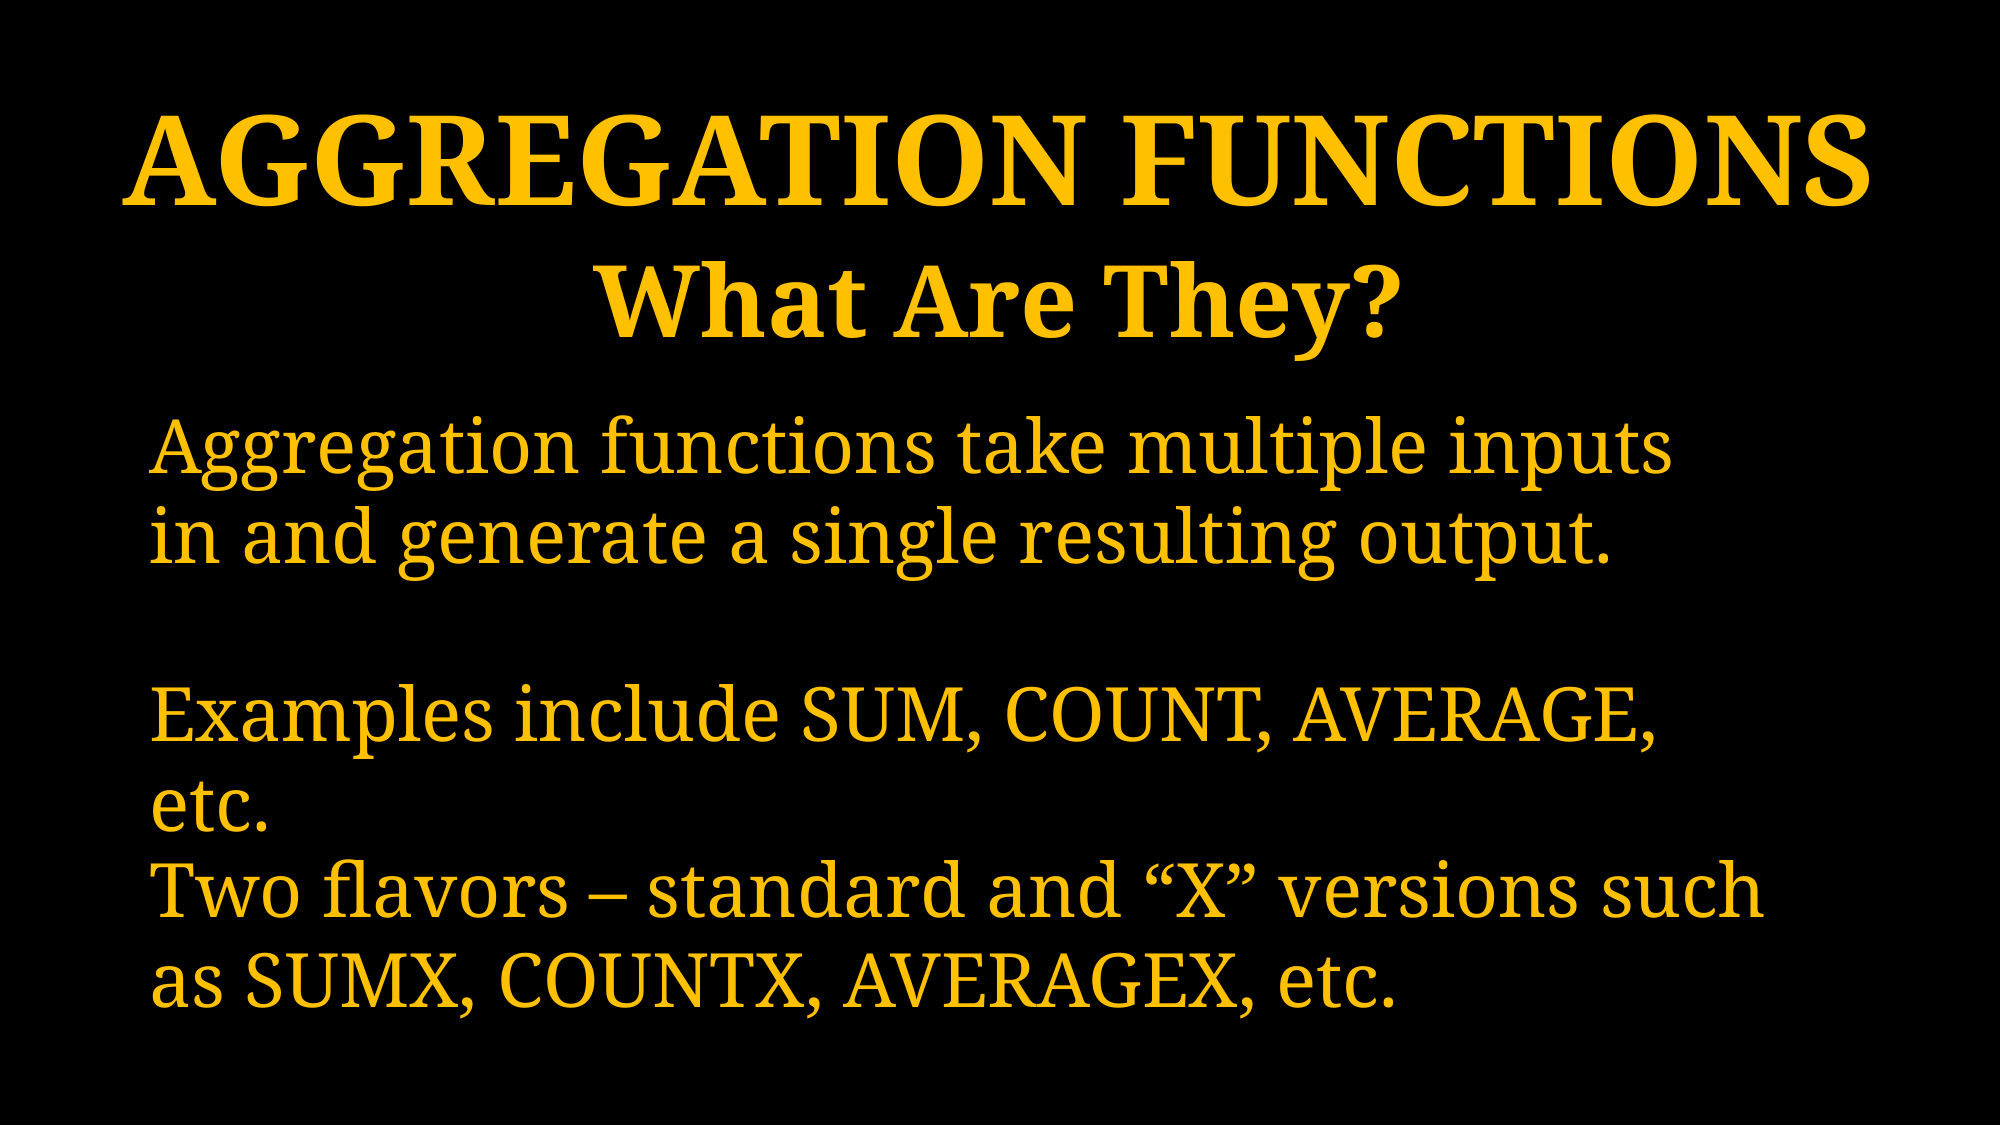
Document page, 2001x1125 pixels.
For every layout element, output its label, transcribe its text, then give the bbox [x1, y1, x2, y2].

text_box AGGREGATION FUNCTIONS [0, 73, 2000, 239]
text_box Aggregation functions take multiple inputs in and generate a single resulting output. [134, 391, 1784, 587]
text_box What Are They? [319, 229, 1681, 365]
text_box Two flavors – standard and “X” versions such as SUMX, COUNTX, AVERAGEX, etc. [134, 835, 1784, 1031]
text_box Examples include SUM, COUNT, AVERAGE, etc. [134, 659, 1784, 835]
